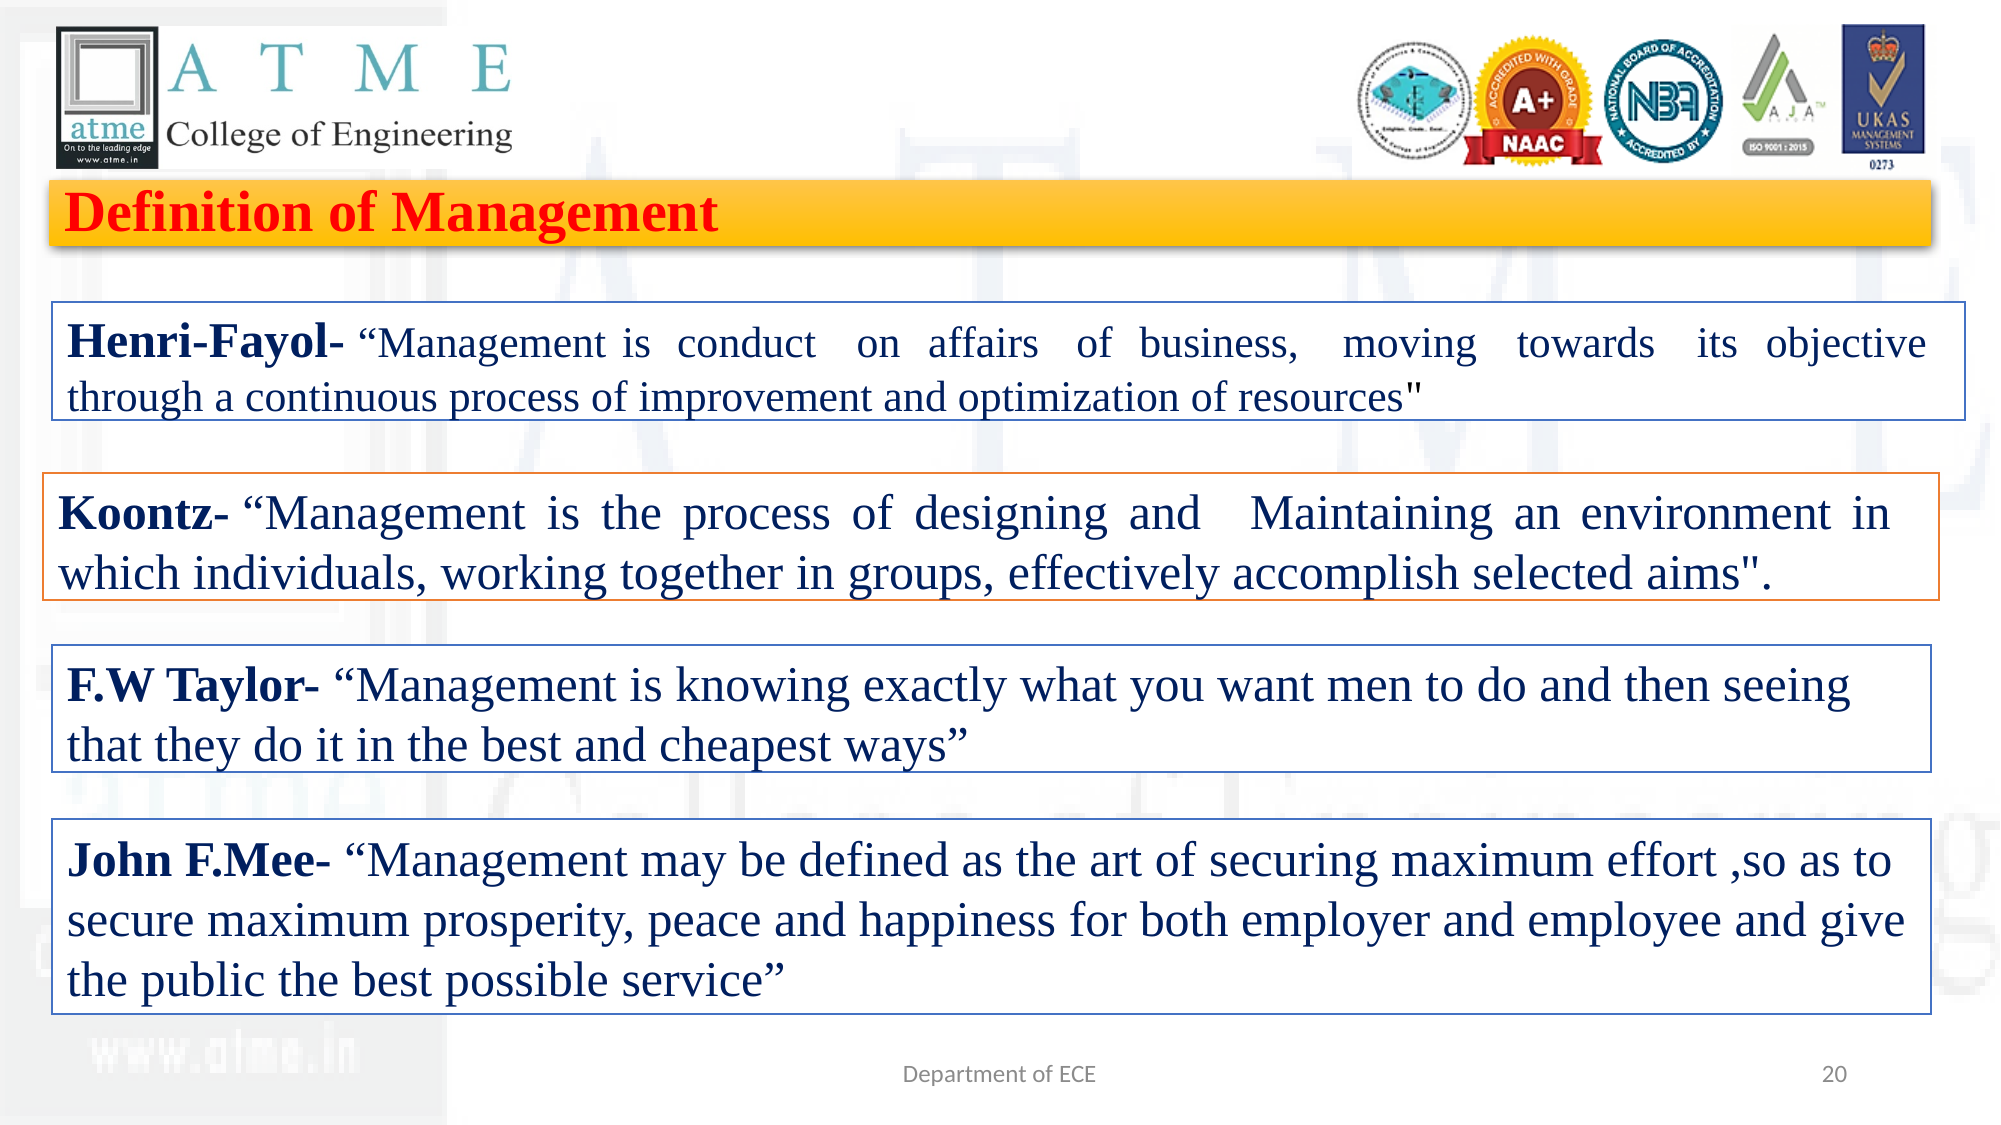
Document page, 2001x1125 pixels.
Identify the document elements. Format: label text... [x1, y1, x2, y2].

footer Department of ECE [662, 1042, 1338, 1103]
text_box F.W Taylor- “Management is knowing exactly what you want men to do and then seeing that they do it in the best and cheapest ways” [51, 644, 1932, 773]
slide_number 20 [1412, 1042, 1863, 1103]
text_box Henri-Fayol- “Management is conduct on affairs of business, moving towards its objective through a continuous process of improvement and optimization of resources" [51, 301, 1966, 421]
picture [56, 26, 512, 169]
text_box John F.Mee- “Management may be defined as the art of securing maximum effort ,so as to secure maximum prosperity, peace and happiness for both employer and employee and give the public the best possible service” [51, 818, 1932, 1015]
title Definition of Management [49, 180, 1931, 246]
picture [1352, 24, 1941, 182]
text_box Koontz- “Management is the process of designing and Maintaining an environment in which individuals, working together in groups, effectively accomplish selected aims". [42, 472, 1940, 601]
